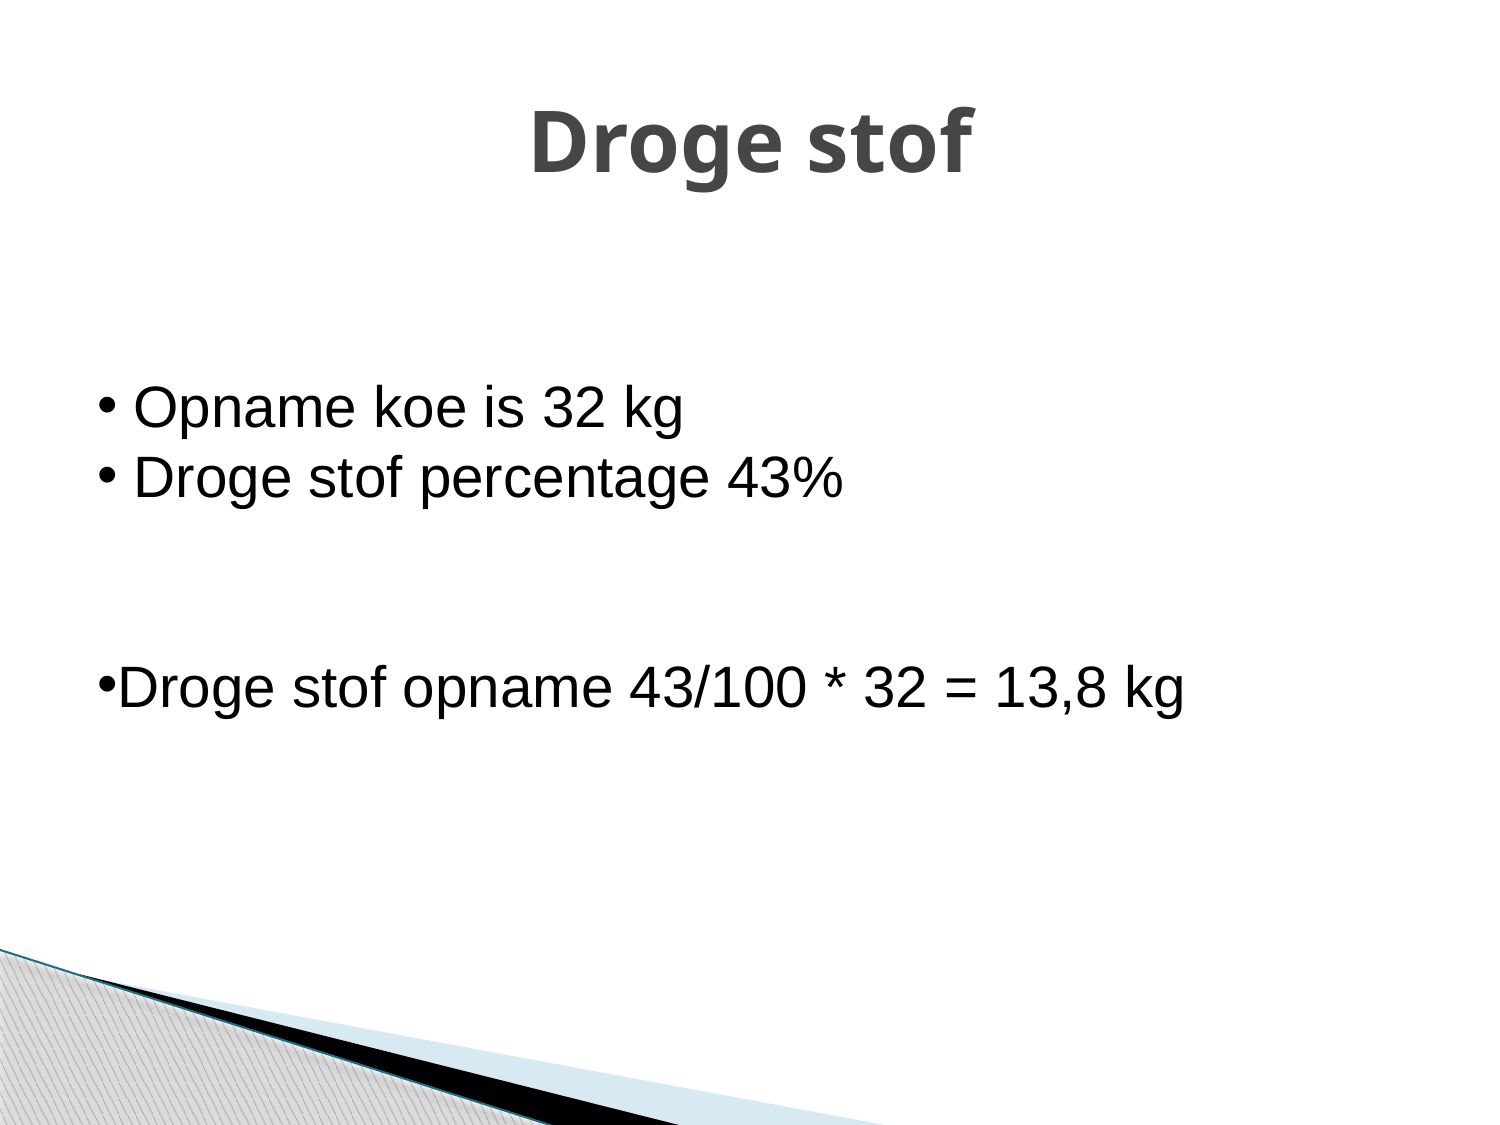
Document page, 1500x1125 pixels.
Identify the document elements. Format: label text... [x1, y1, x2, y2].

title Droge stof [75, 45, 1425, 233]
text_box Opname koe is 32 kg Droge stof percentage 43% Droge stof opname 43/100 * 32 = 13,8 kg [82, 361, 1203, 797]
